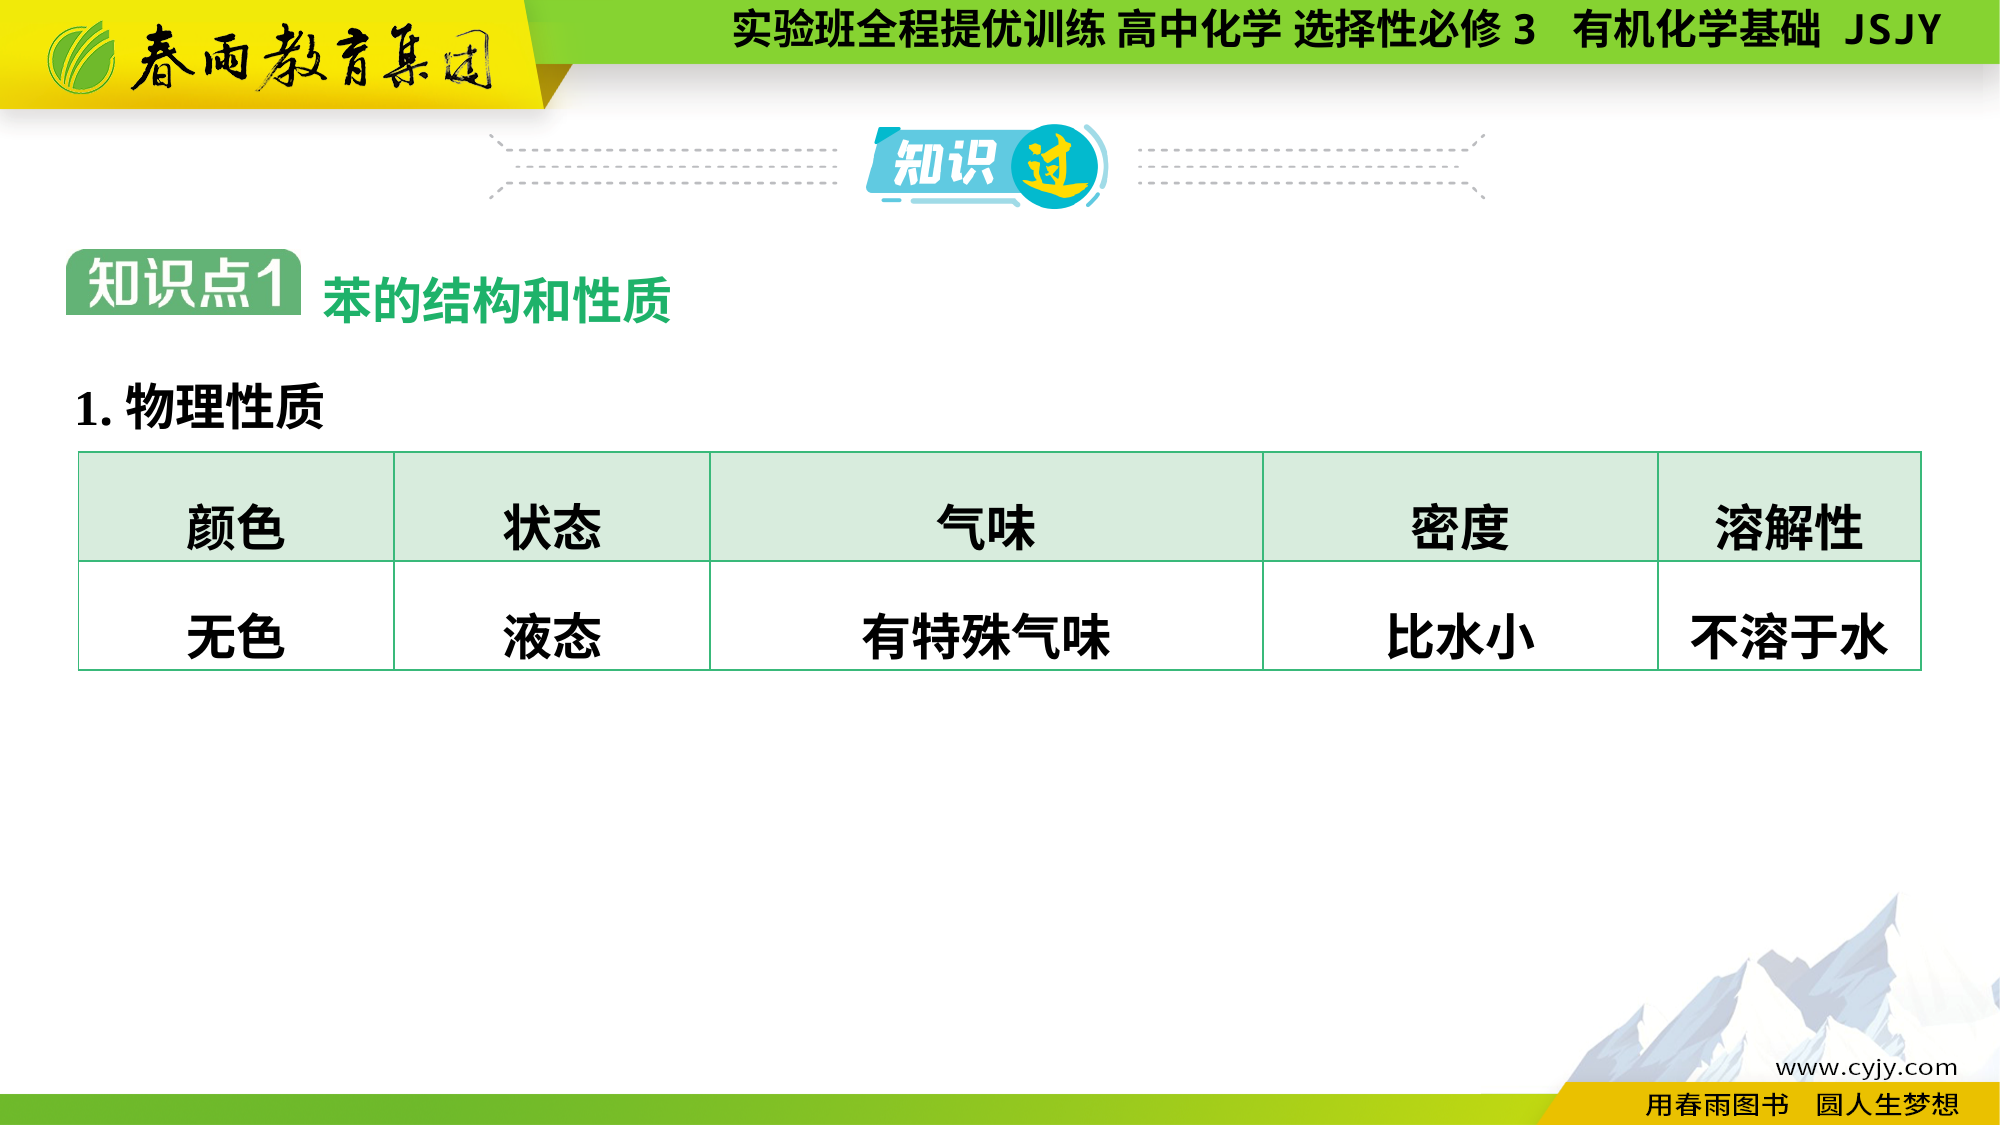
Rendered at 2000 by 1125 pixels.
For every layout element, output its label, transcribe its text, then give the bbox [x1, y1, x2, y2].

table_cell 比水小 [1264, 562, 1657, 669]
table_header 密度 [1264, 453, 1657, 560]
table_cell 液态 [395, 562, 709, 669]
list 苯的结构和性质 1.物理性质 [59, 231, 1944, 434]
table_header 状态 [395, 453, 709, 560]
table_cell 不溶于水 [1659, 562, 1920, 669]
table_header 颜色 [79, 453, 393, 560]
table_header 溶解性 [1659, 453, 1920, 560]
table_header 气味 [711, 453, 1262, 560]
table_cell 有特殊气味 [711, 562, 1262, 669]
picture [0, 0, 2000, 1125]
table_cell 无色 [79, 562, 393, 669]
